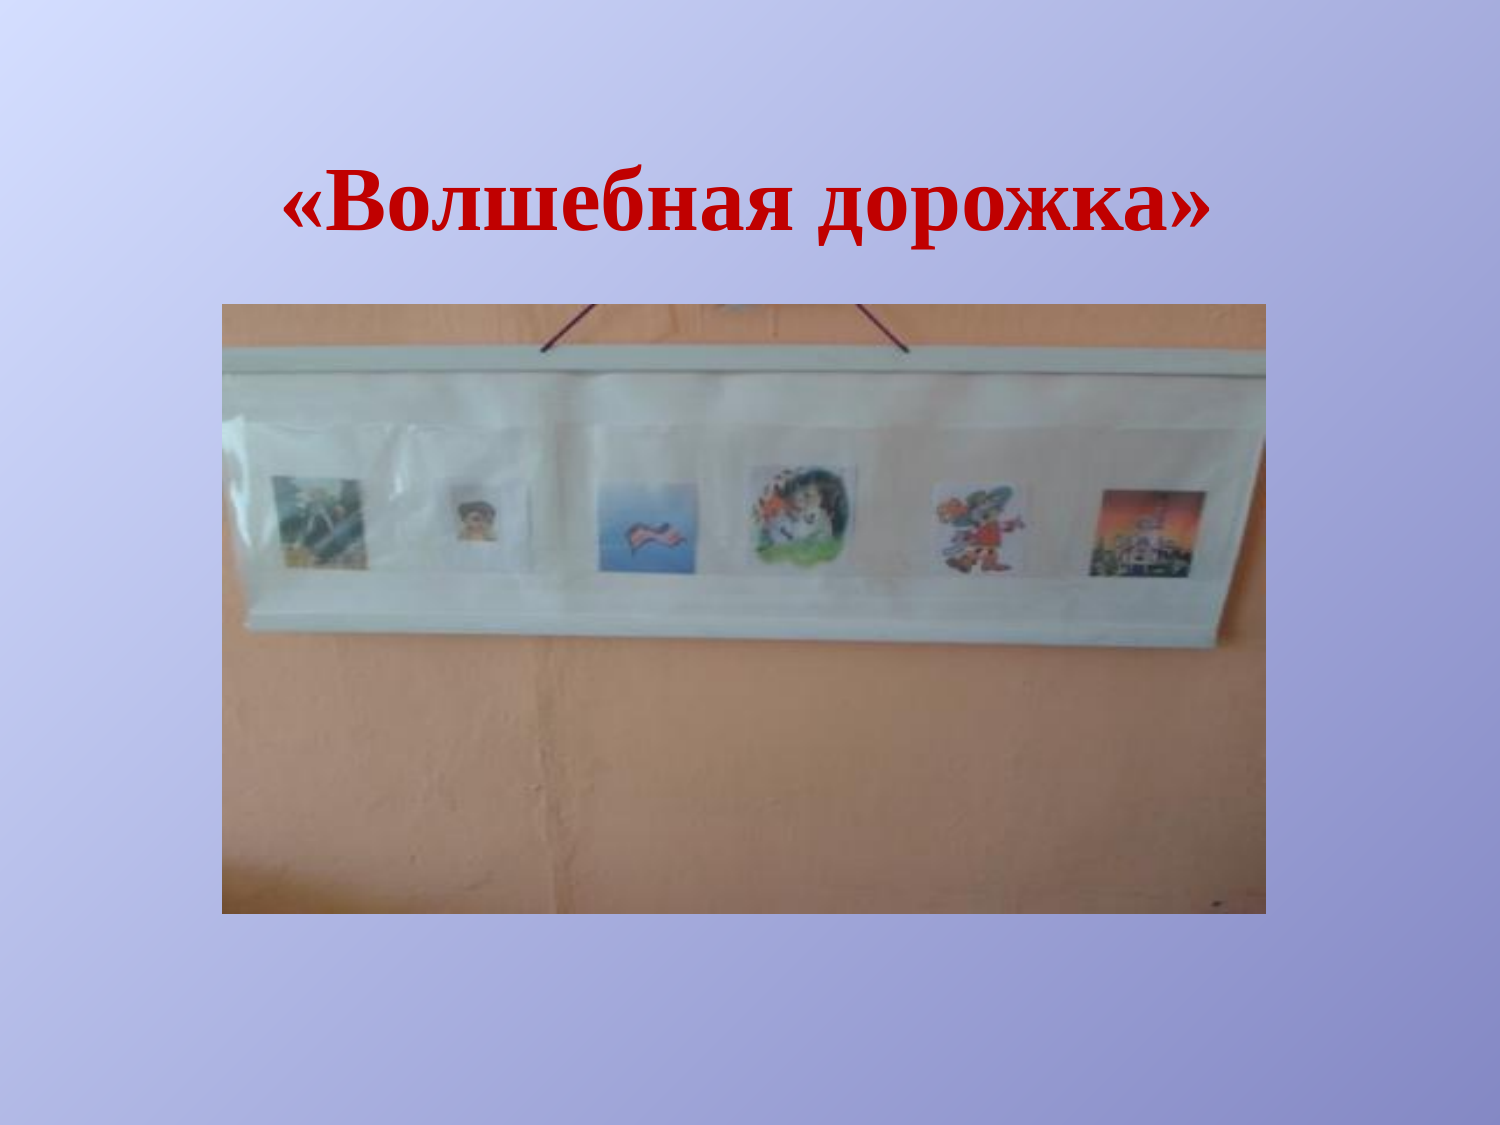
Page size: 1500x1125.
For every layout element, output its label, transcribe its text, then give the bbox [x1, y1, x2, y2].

title «Волшебная дорожка» [112, 93, 1383, 293]
picture [222, 304, 1266, 915]
